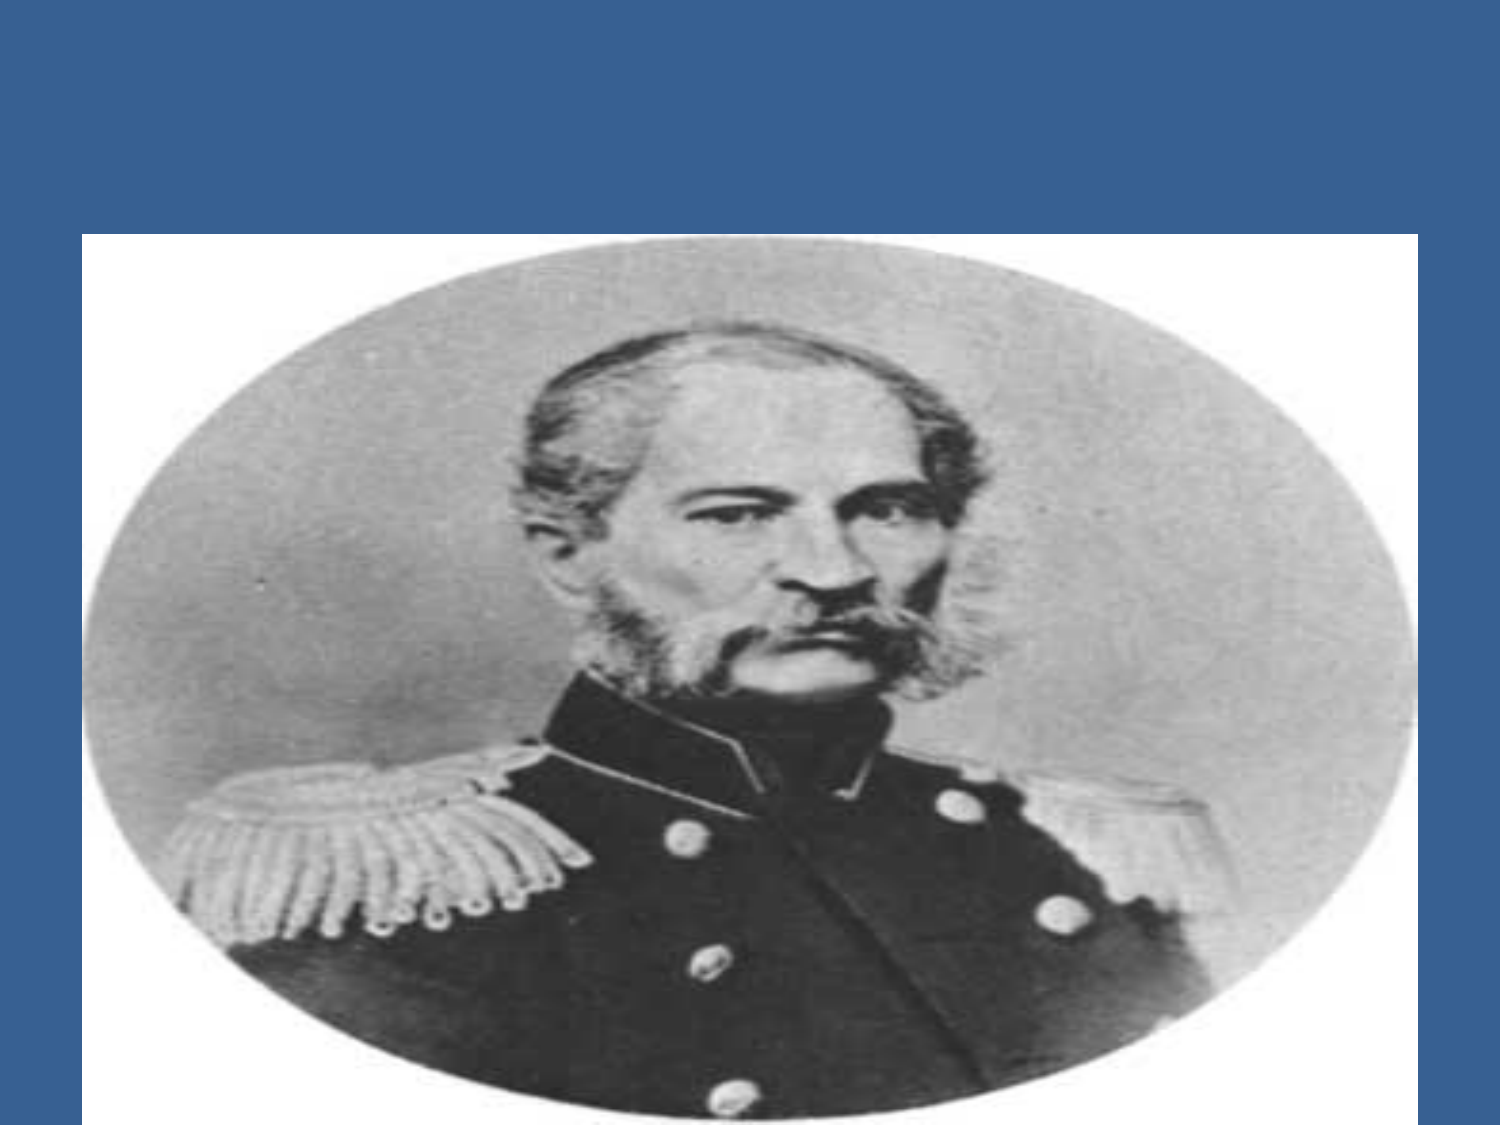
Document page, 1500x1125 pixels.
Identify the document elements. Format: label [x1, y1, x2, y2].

list [81, 234, 1419, 1125]
